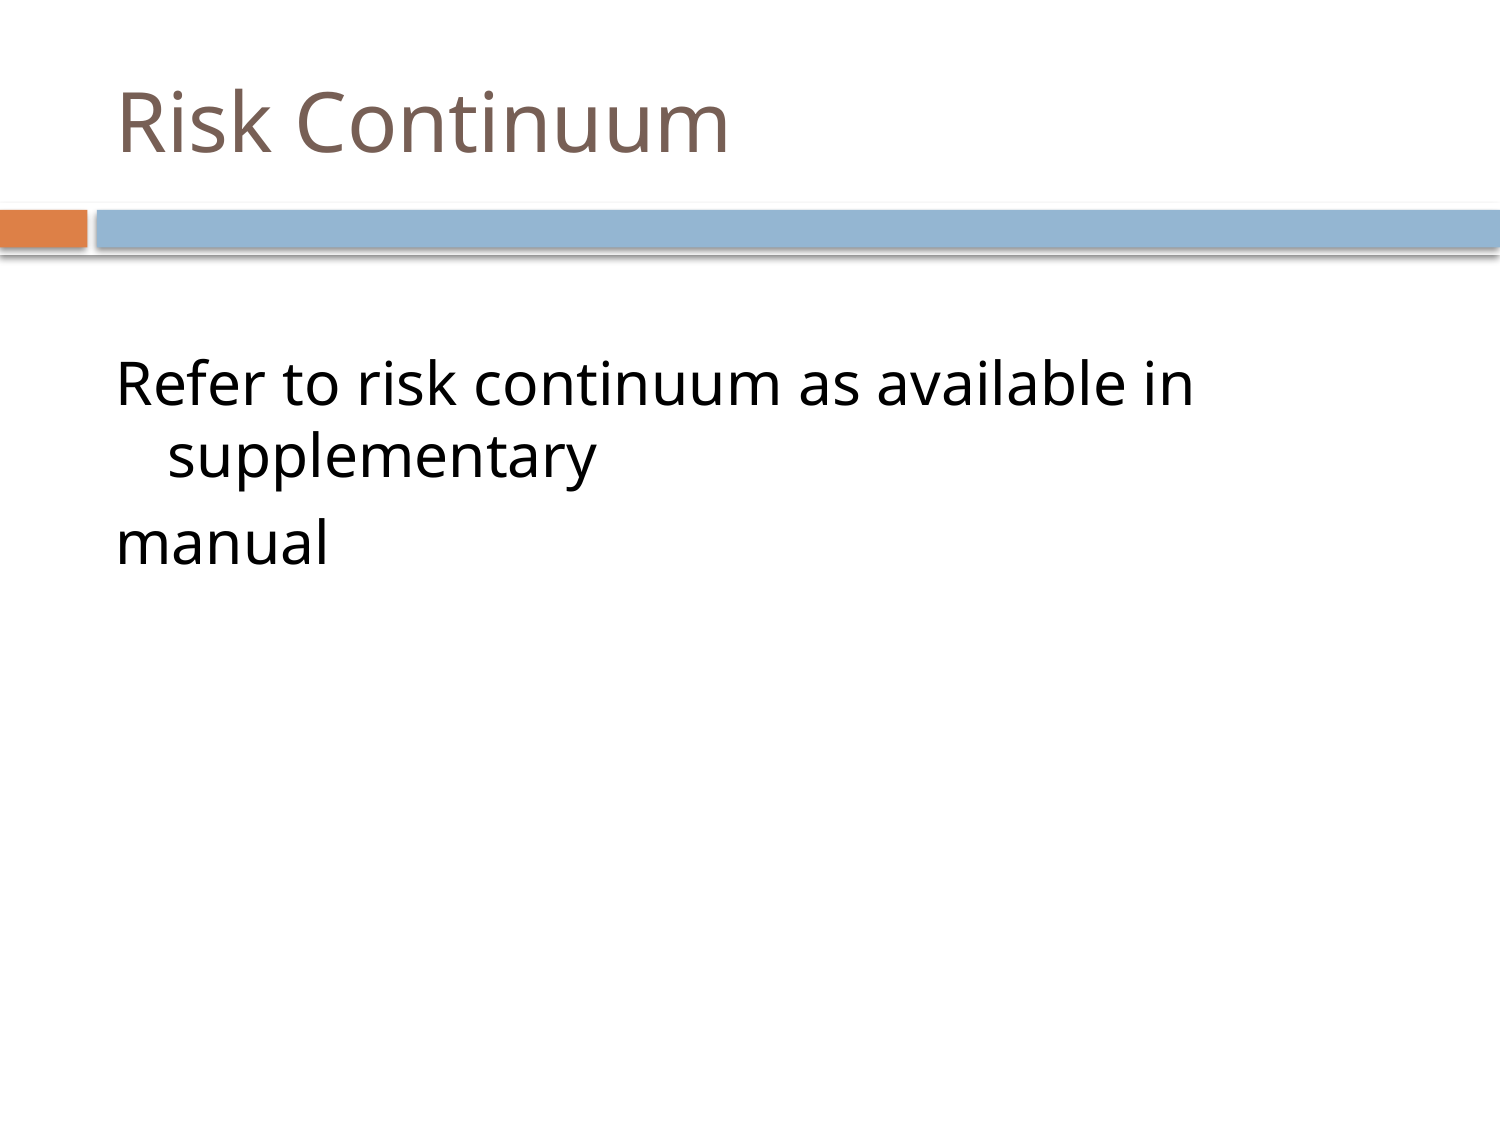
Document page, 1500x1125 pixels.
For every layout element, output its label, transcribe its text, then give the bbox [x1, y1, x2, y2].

list Refer to risk continuum as available in supplementary manual [100, 337, 1439, 1001]
title Risk Continuum [100, 37, 1439, 201]
